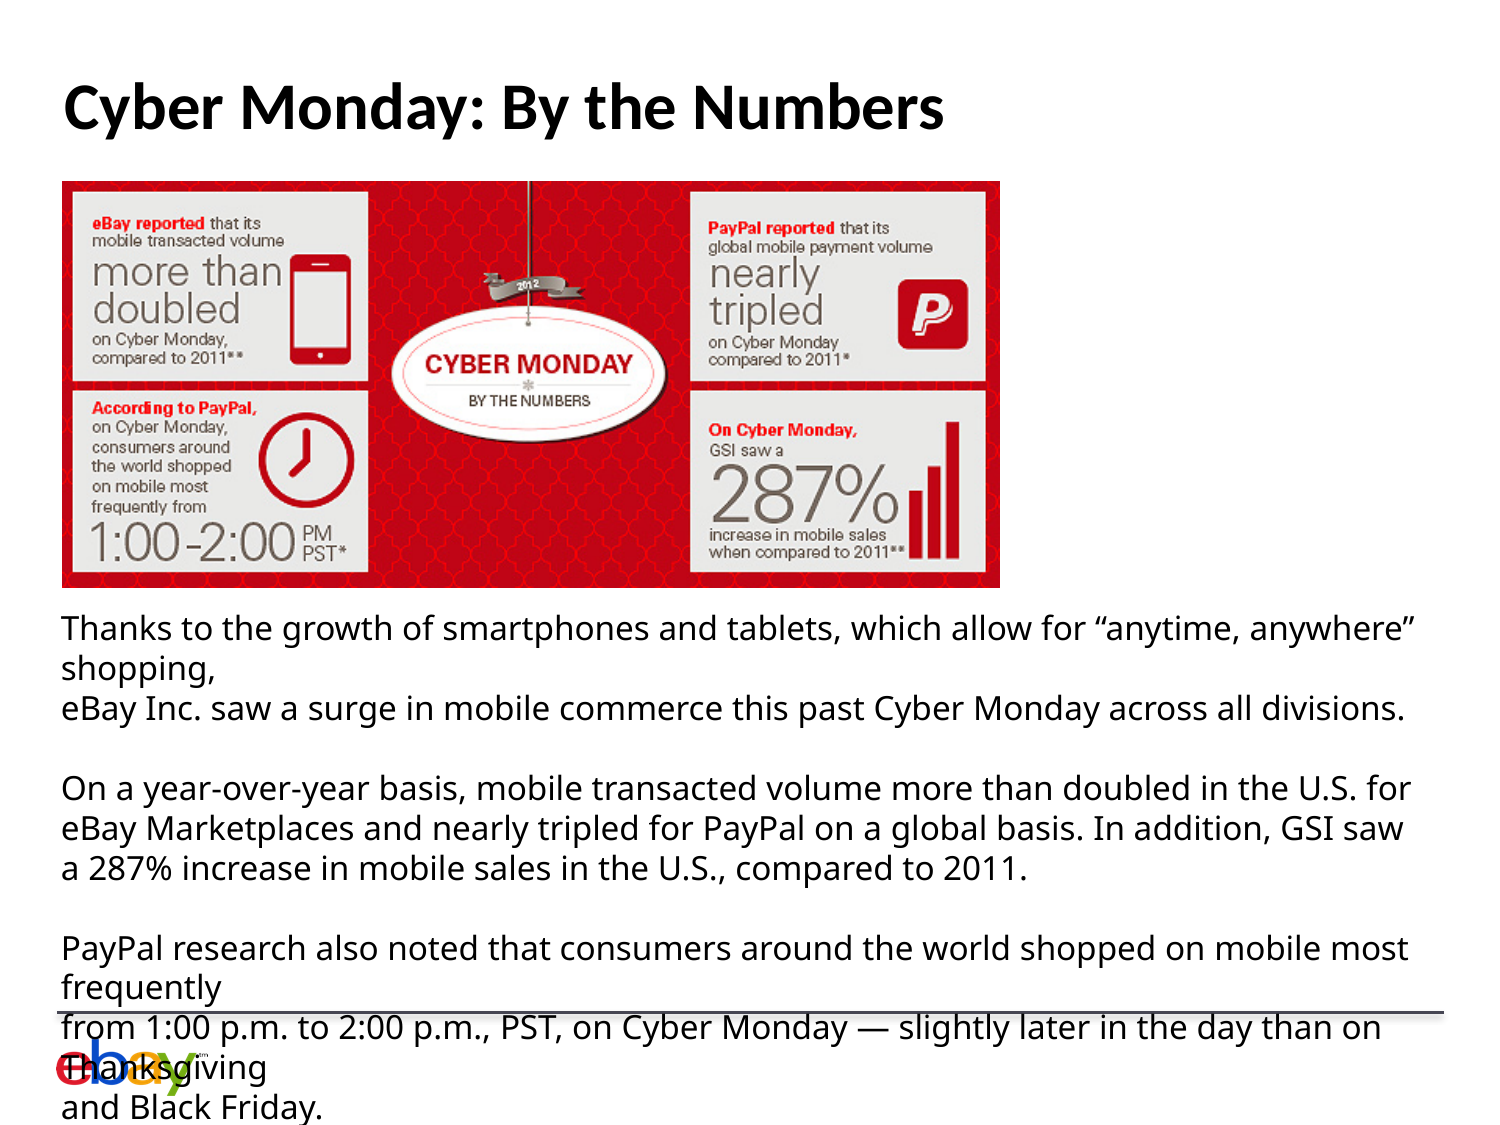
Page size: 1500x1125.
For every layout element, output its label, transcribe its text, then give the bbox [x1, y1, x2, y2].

title Cyber Monday: By the Numbers [50, 45, 1401, 151]
text_box Thanks to the growth of smartphones and tablets, which allow for “anytime, anywhere” shopping, eBay Inc. saw a surge in mobile commerce this past Cyber Monday across all divisions. On a year-over-year basis, mobile transacted volume more than doubled in the U.S. for eBay Marketplaces and nearly tripled for PayPal on a global basis. In addition, GSI saw a 287% increase in mobile sales in the U.S., compared to 2011. PayPal research also noted that consumers around the world shopped on mobile most frequently from 1:00 p.m. to 2:00 p.m., PST, on Cyber Monday — slightly later in the day than on Thanksgiving and Black Friday. [46, 599, 1438, 1125]
picture [62, 180, 1001, 588]
